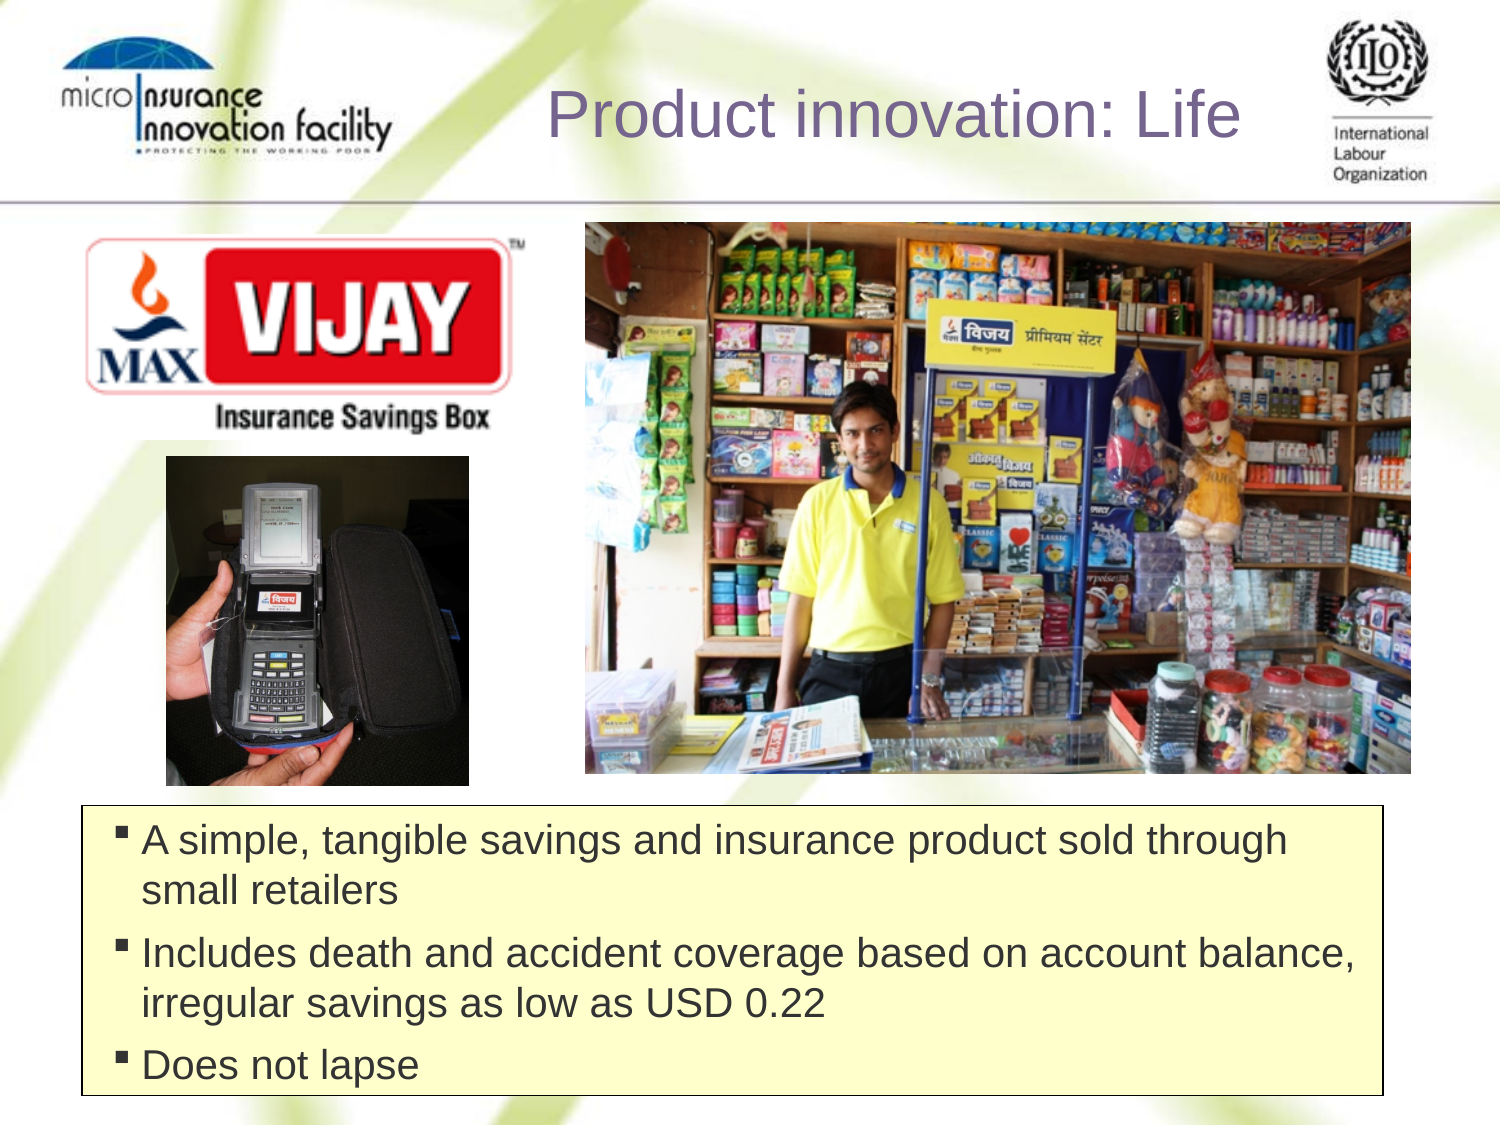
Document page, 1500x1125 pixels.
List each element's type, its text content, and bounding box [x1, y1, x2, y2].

picture [0, 0, 1500, 1125]
text_box A simple, tangible savings and insurance product sold through small retailers Includes death and accident coverage based on account balance, irregular savings as low as USD 0.22 Does not lapse [82, 805, 1383, 1096]
title Product innovation: Life [430, 30, 1259, 191]
